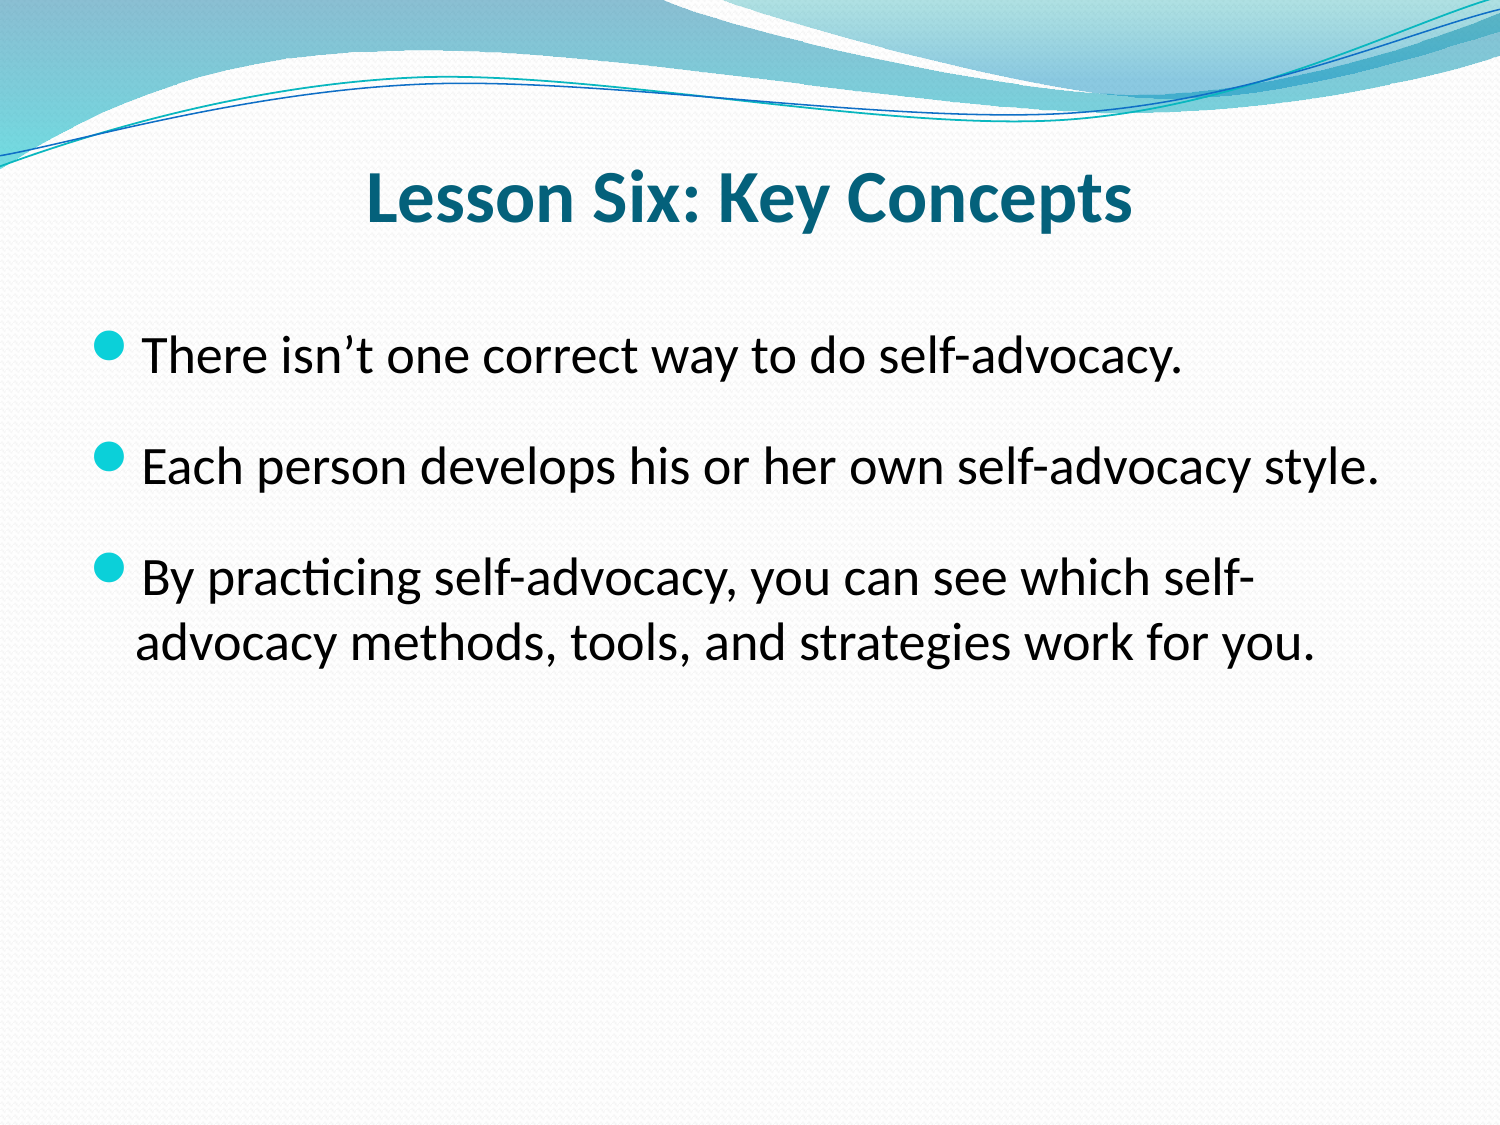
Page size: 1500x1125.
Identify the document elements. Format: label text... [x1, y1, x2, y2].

list There isn’t one correct way to do self-advocacy. Each person develops his or her own self-advocacy style. By practicing self-advocacy, you can see which self-advocacy methods, tools, and strategies work for you. [75, 312, 1425, 975]
title Lesson Six: Key Concepts [75, 115, 1425, 238]
